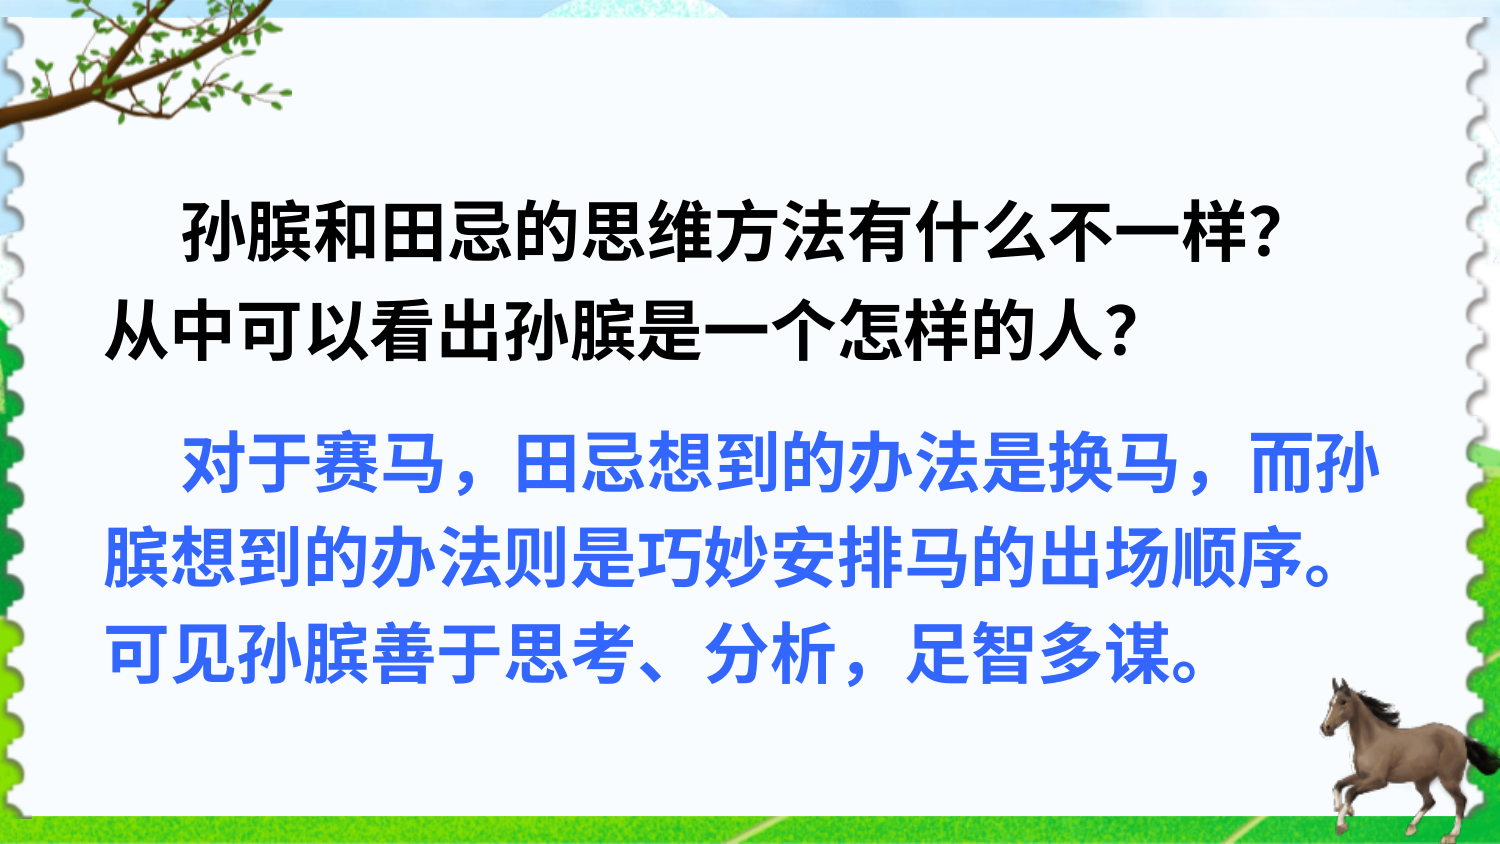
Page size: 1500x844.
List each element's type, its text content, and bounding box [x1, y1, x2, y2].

text_box 孙膑和田忌的思维方法有什么不一样？从中可以看出孙膑是一个怎样的人？ [88, 161, 1388, 377]
text_box 对于赛马，田忌想到的办法是换马，而孙膑想到的办法则是巧妙安排马的出场顺序。可见孙膑善于思考、分析，足智多谋。 [88, 397, 1447, 700]
picture [0, 0, 1500, 844]
